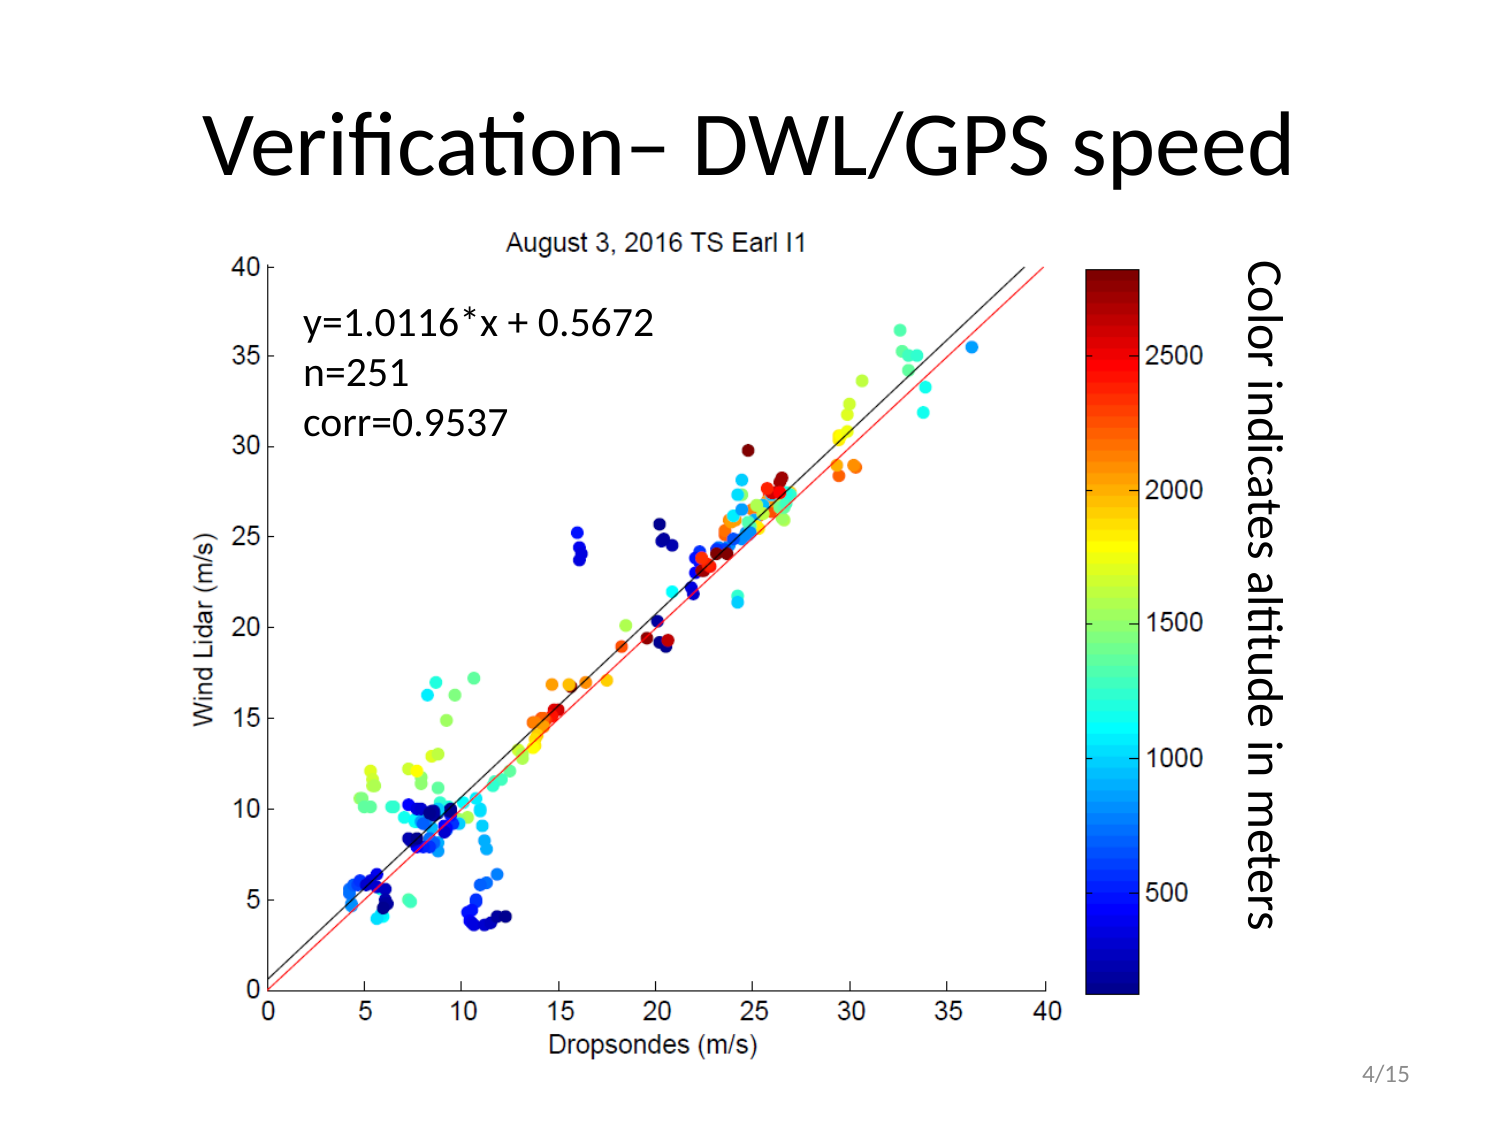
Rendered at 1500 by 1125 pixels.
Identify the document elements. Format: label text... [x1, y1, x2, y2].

slide_number 4/15 [1229, 1042, 1425, 1103]
title Verification– DWL/GPS speed [75, 45, 1425, 233]
picture [174, 199, 1226, 1101]
text_box Color indicates altitude in meters [1230, 245, 1306, 946]
